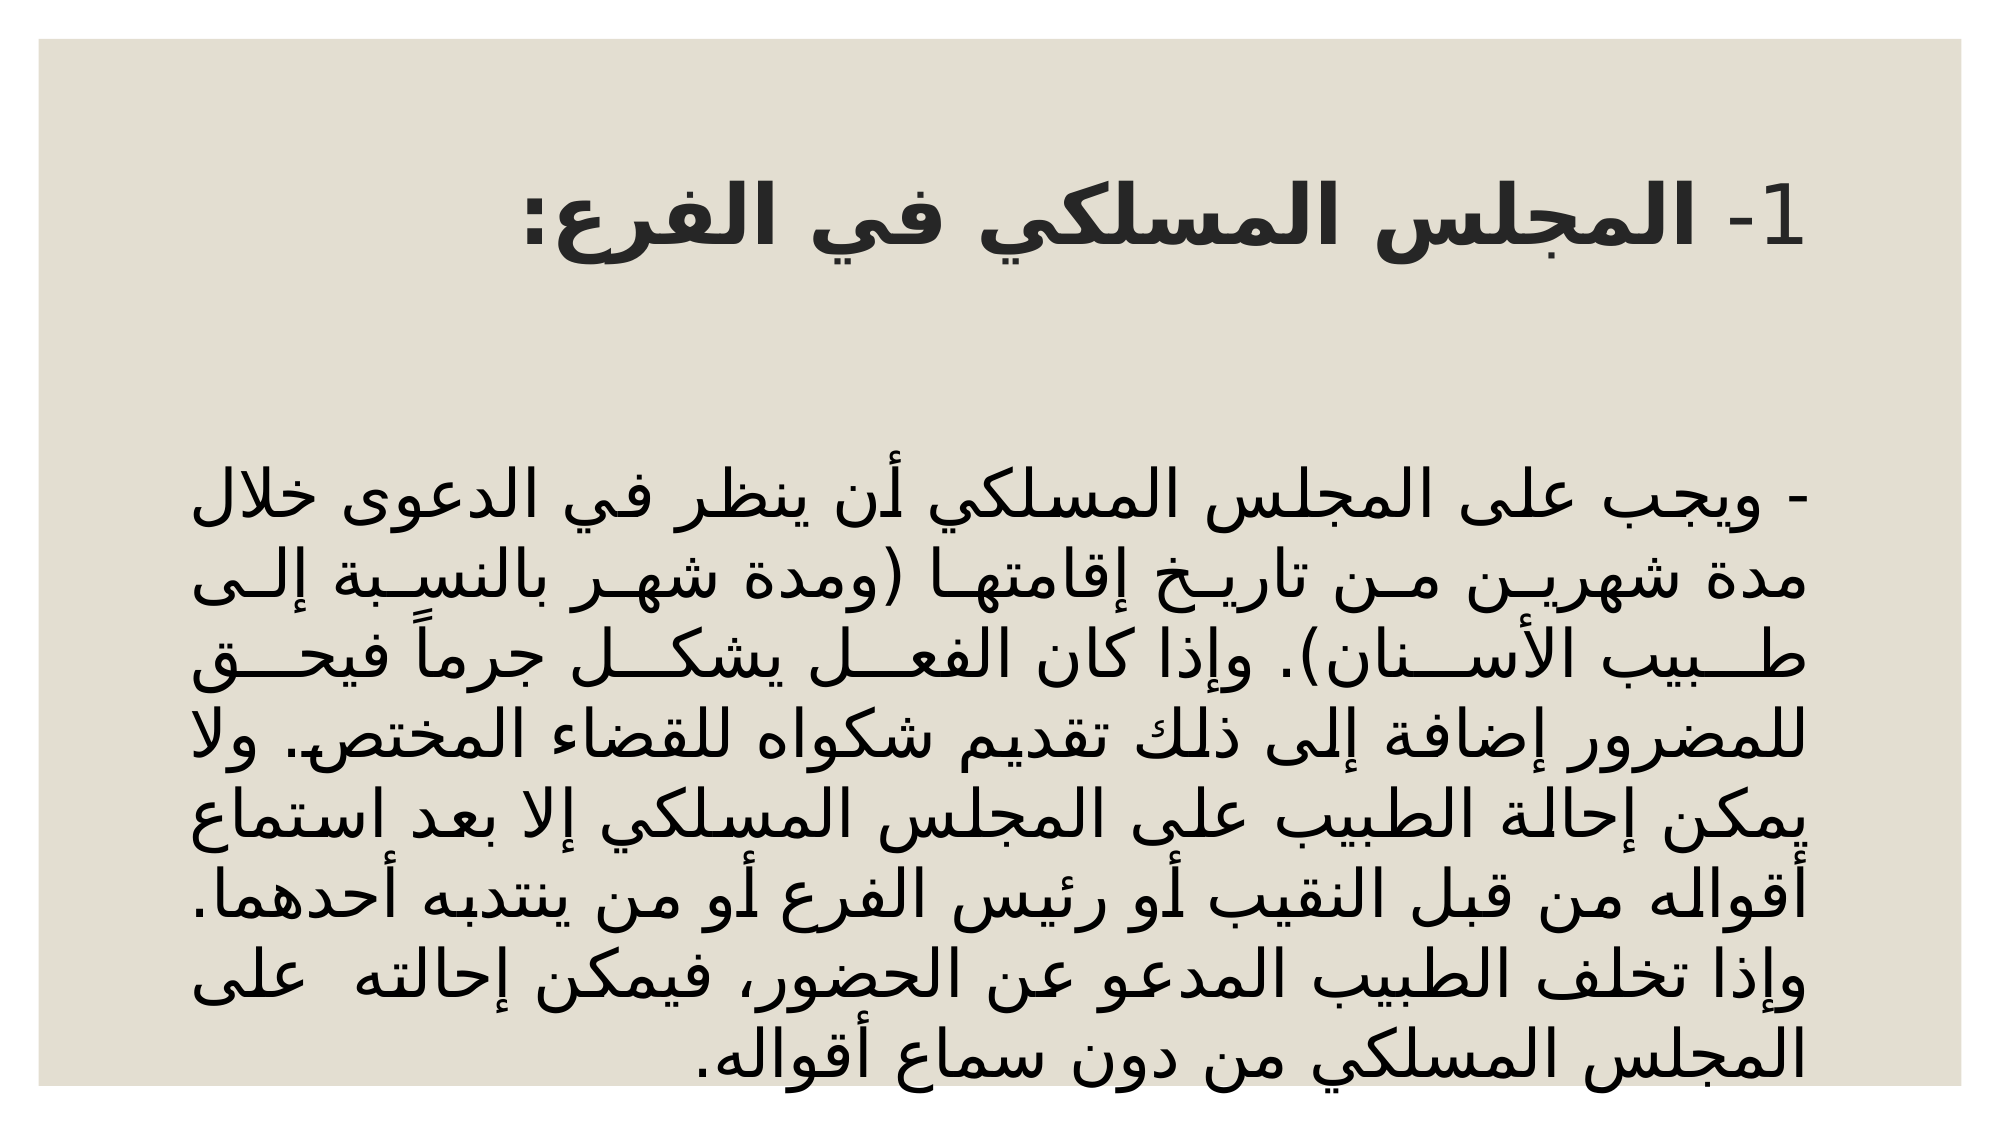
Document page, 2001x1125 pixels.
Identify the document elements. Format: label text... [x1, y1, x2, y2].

title 1- المجلس المسلكي في الفرع: [174, 105, 1825, 331]
list - ويجب على المجلس المسلكي أن ينظر في الدعوى خلال مدة شهرين من تاريخ إقامتها (ومدة شهر بالنسبة إلى طبيب الأسنان). وإذا كان الفعل يشكل جرماً فيحق للمضرور إضافة إلى ذلك تقديم شكواه للقضاء المختص. ولا يمكن إحالة الطبيب على المجلس المسلكي إلا بعد استماع أقواله من قبل النقيب أو رئيس الفرع أو من ينتدبه أحدهما. وإذا تخلف الطبيب المدعو عن الحضور، فيمكن إحالته على المجلس المسلكي من دون سماع أقواله. [174, 345, 1825, 990]
